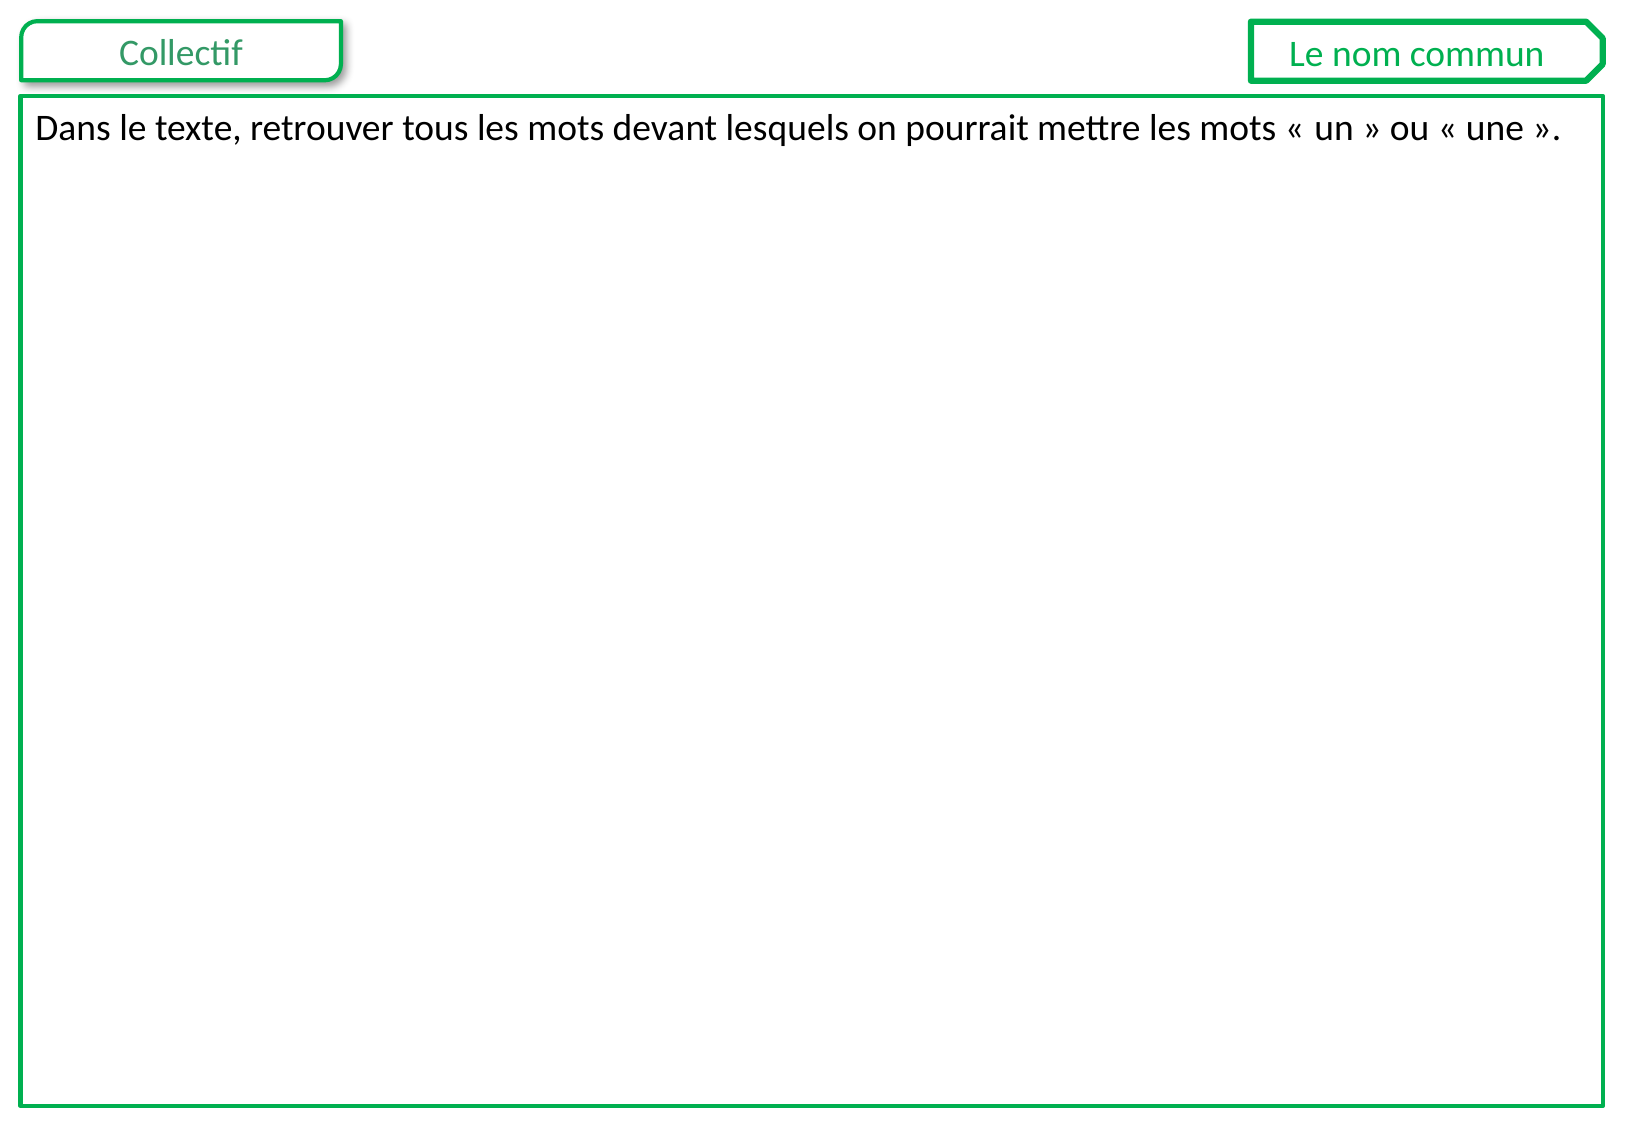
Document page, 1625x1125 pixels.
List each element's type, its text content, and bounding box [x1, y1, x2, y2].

list Le nom commun [1250, 21, 1584, 81]
list Dans le texte, retrouver tous les mots devant lesquels on pourrait mettre les mots « un » ou « une ». [18, 94, 1605, 1108]
